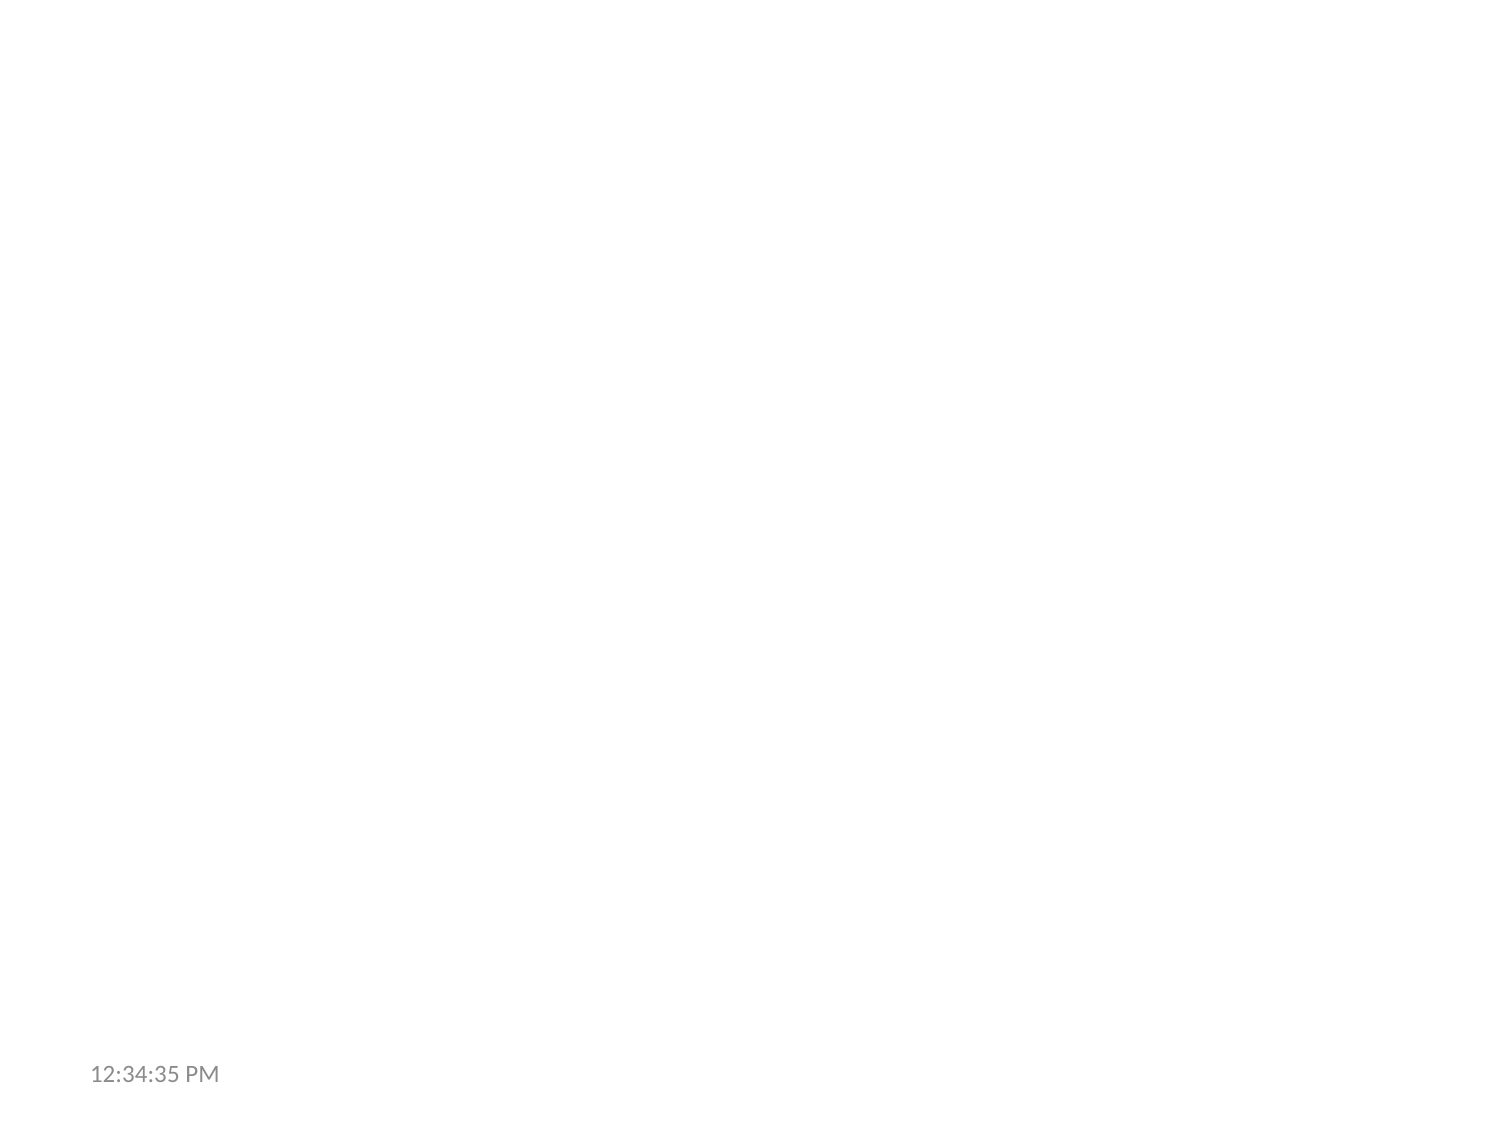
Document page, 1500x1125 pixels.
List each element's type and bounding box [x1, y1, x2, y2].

slide_number [75, 1042, 425, 1103]
